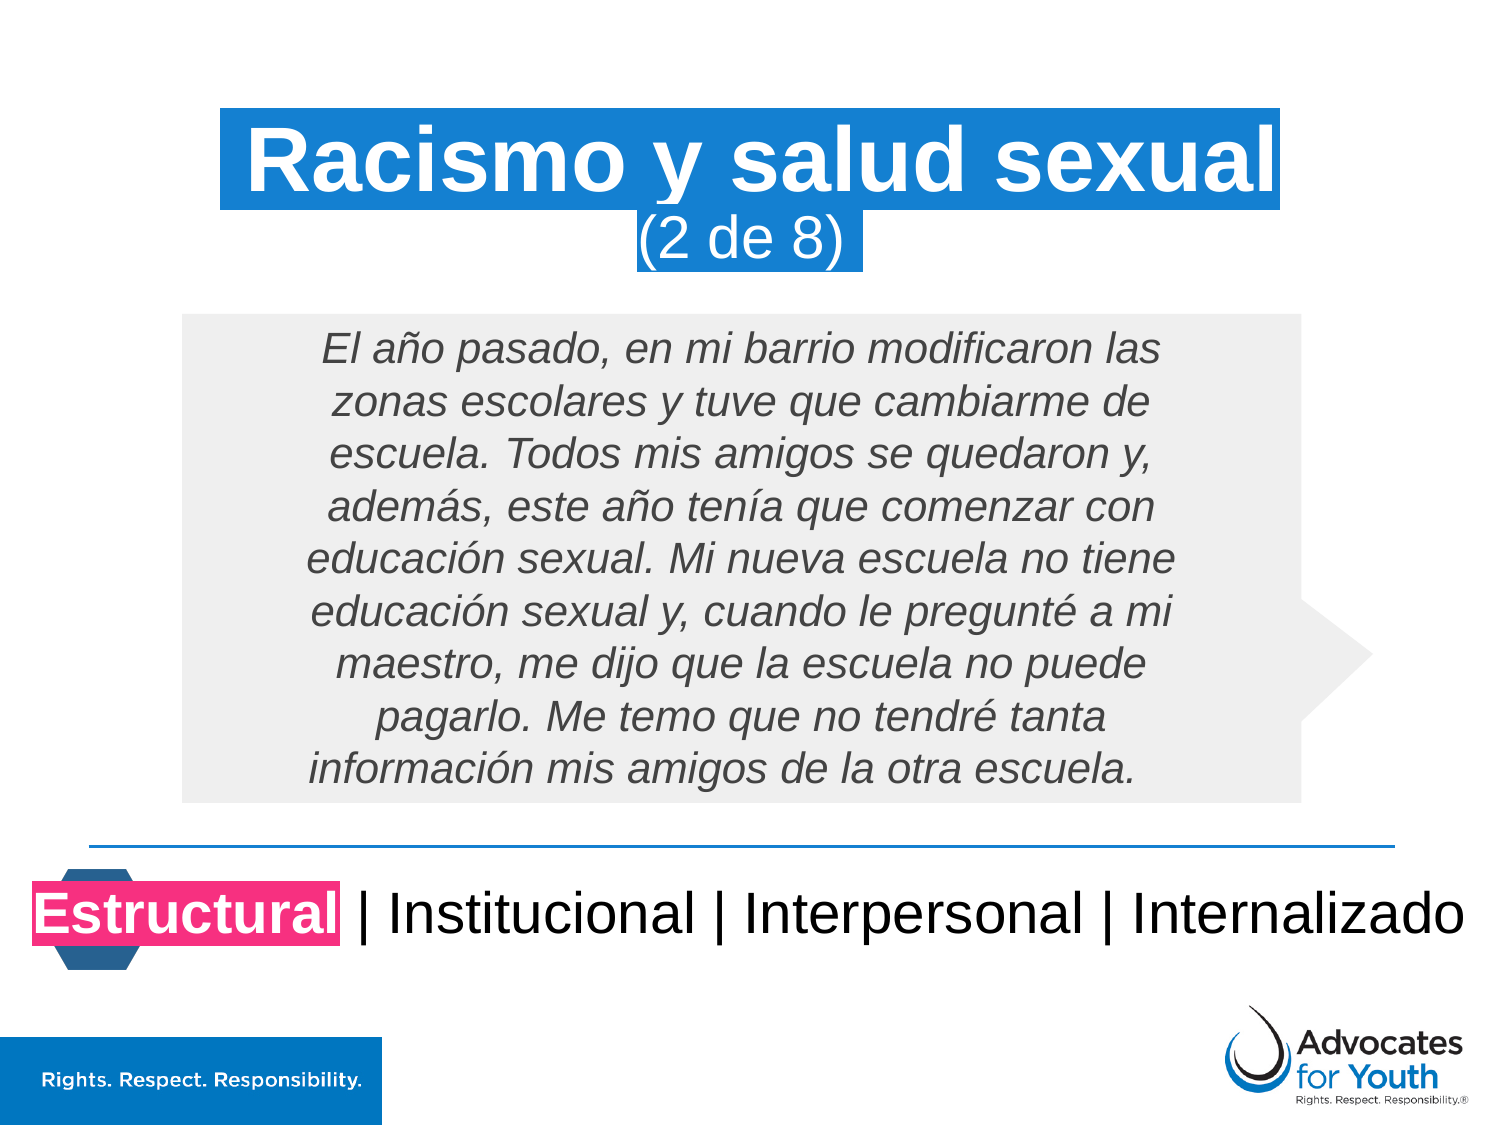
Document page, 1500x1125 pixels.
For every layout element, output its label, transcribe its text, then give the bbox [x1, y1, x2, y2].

title Racismo y salud sexual (2 de 8) [112, 99, 1388, 288]
text_box [182, 313, 1374, 803]
list Estructural | Institucional | Interpersonal | Internalizado [0, 886, 1500, 1018]
picture [38, 869, 155, 970]
picture [1200, 1018, 1500, 1125]
text_box El año pasado, en mi barrio modificaron las zonas escolares y tuve que cambiarme de escuela. Todos mis amigos se quedaron y, además, este año tenía que comenzar con educación sexual. Mi nueva escuela no tiene educación sexual y, cuando le pregunté a mi maestro, me dijo que la escuela no puede pagarlo. Me temo que no tendré tanta información mis amigos de la otra escuela. [245, 312, 1239, 800]
picture [0, 1037, 382, 1125]
